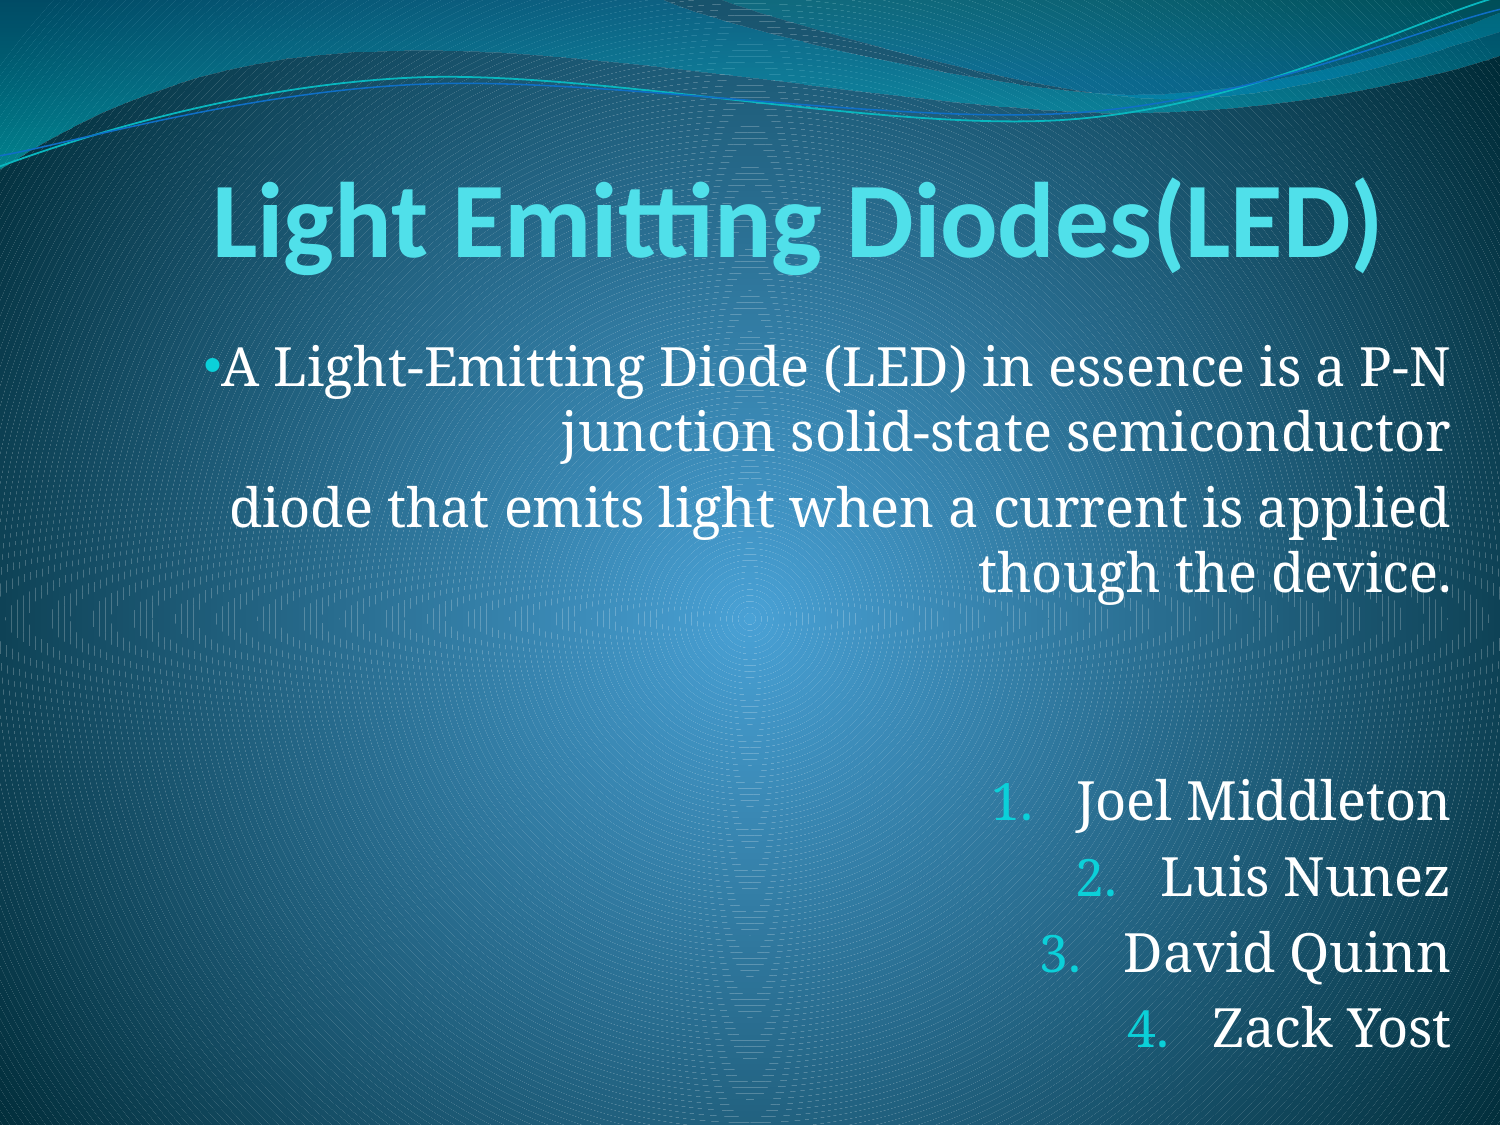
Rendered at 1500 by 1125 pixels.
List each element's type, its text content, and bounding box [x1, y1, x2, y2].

title Light Emitting Diodes(LED) [112, 37, 1388, 279]
subtitle A Light-Emitting Diode (LED) in essence is a P-N junction solid-state semiconductor diode that emits light when a current is applied though the device. Joel Middleton Luis Nunez David Quinn Zack Yost [150, 324, 1463, 1100]
